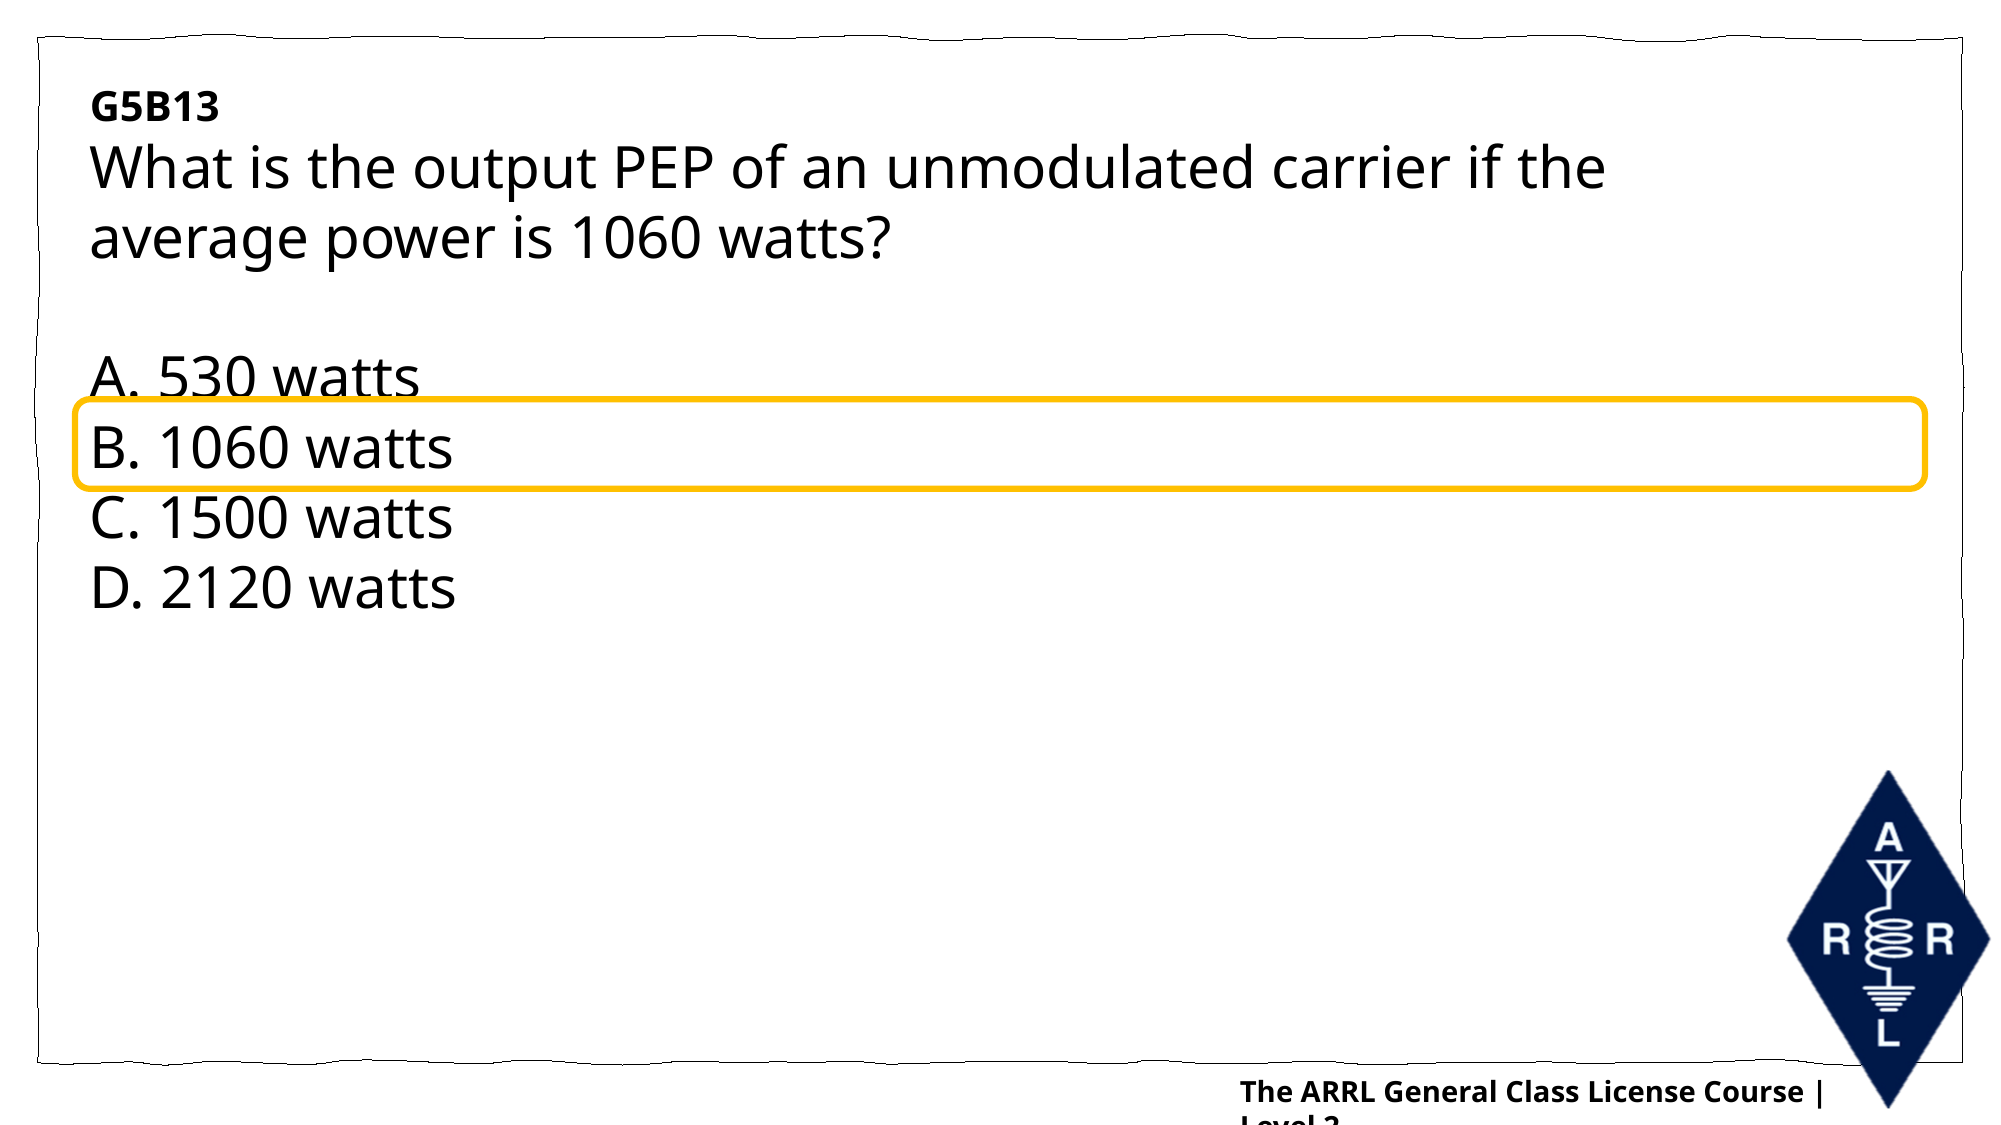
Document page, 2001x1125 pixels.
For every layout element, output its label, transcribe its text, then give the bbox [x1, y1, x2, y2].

text_box G5B13 What is the output PEP of an unmodulated carrier if the average power is 1060 watts? A. 530 watts B. 1060 watts C. 1500 watts D. 2120 watts [75, 482, 1850, 628]
picture [1773, 752, 1999, 1125]
text_box [73, 398, 1927, 490]
text_box G5B13 What is the output PEP of an unmodulated carrier if the average power is 1060 watts? A. 530 watts B. 1060 watts C. 1500 watts D. 2120 watts [75, 72, 1850, 406]
